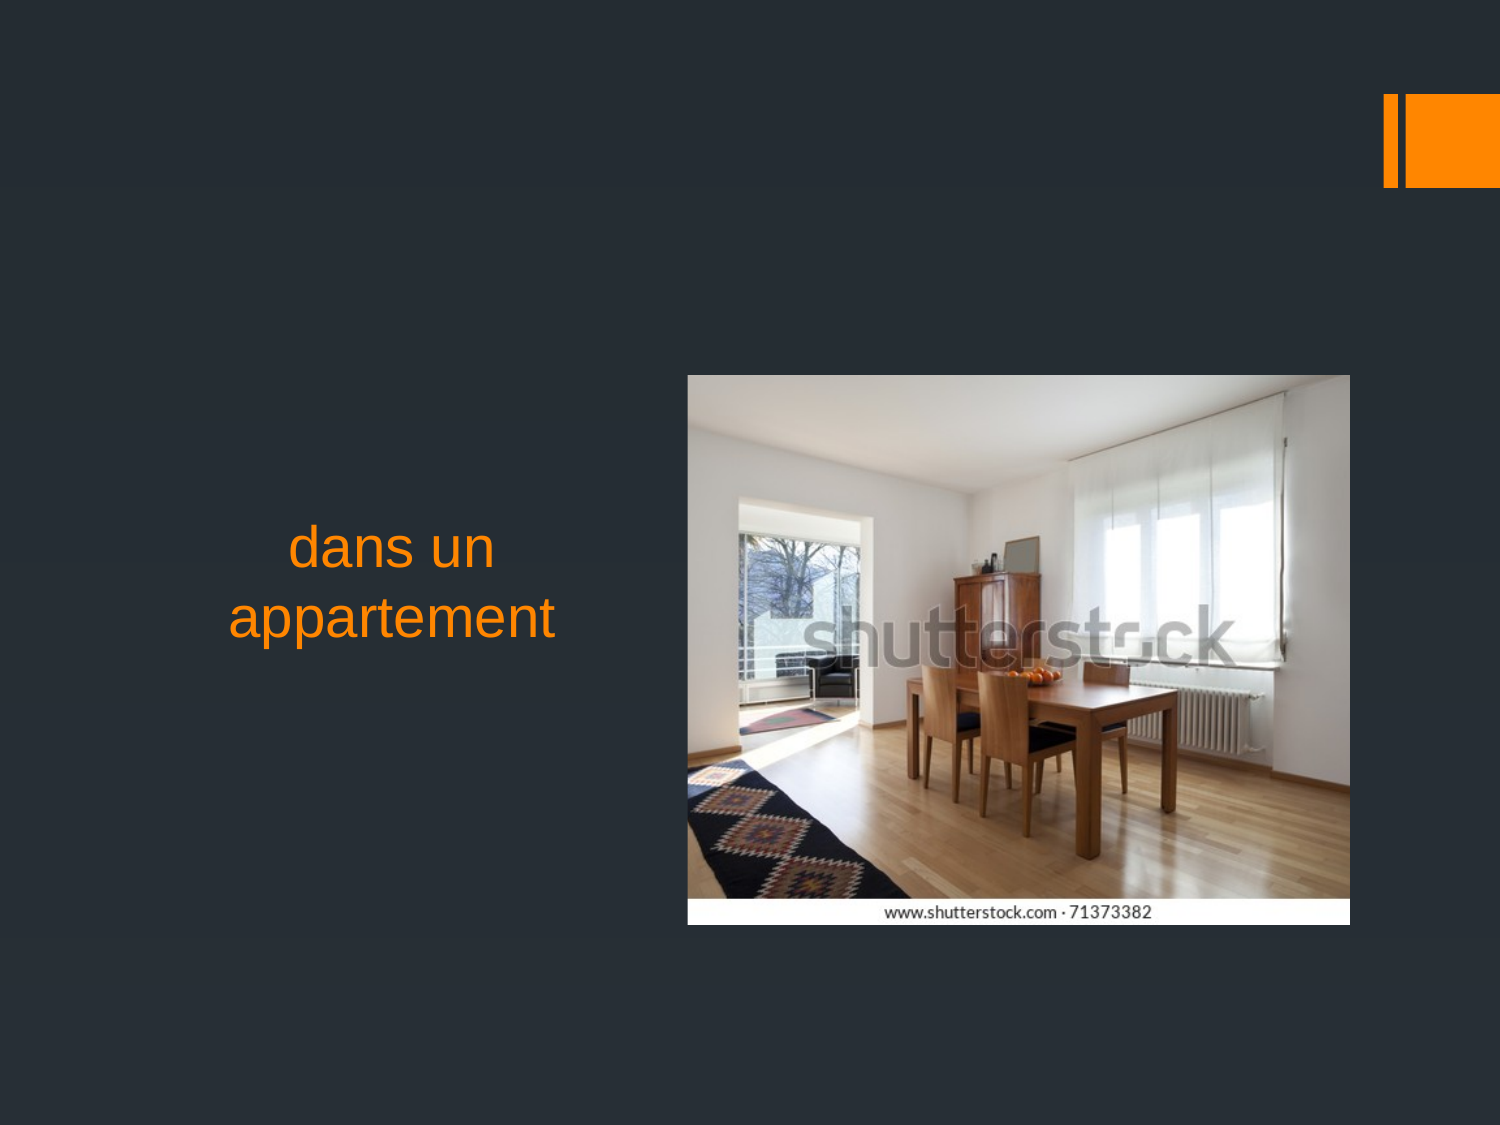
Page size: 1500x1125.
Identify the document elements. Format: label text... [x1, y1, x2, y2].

title dans un appartement [150, 299, 635, 657]
picture [686, 374, 1351, 926]
